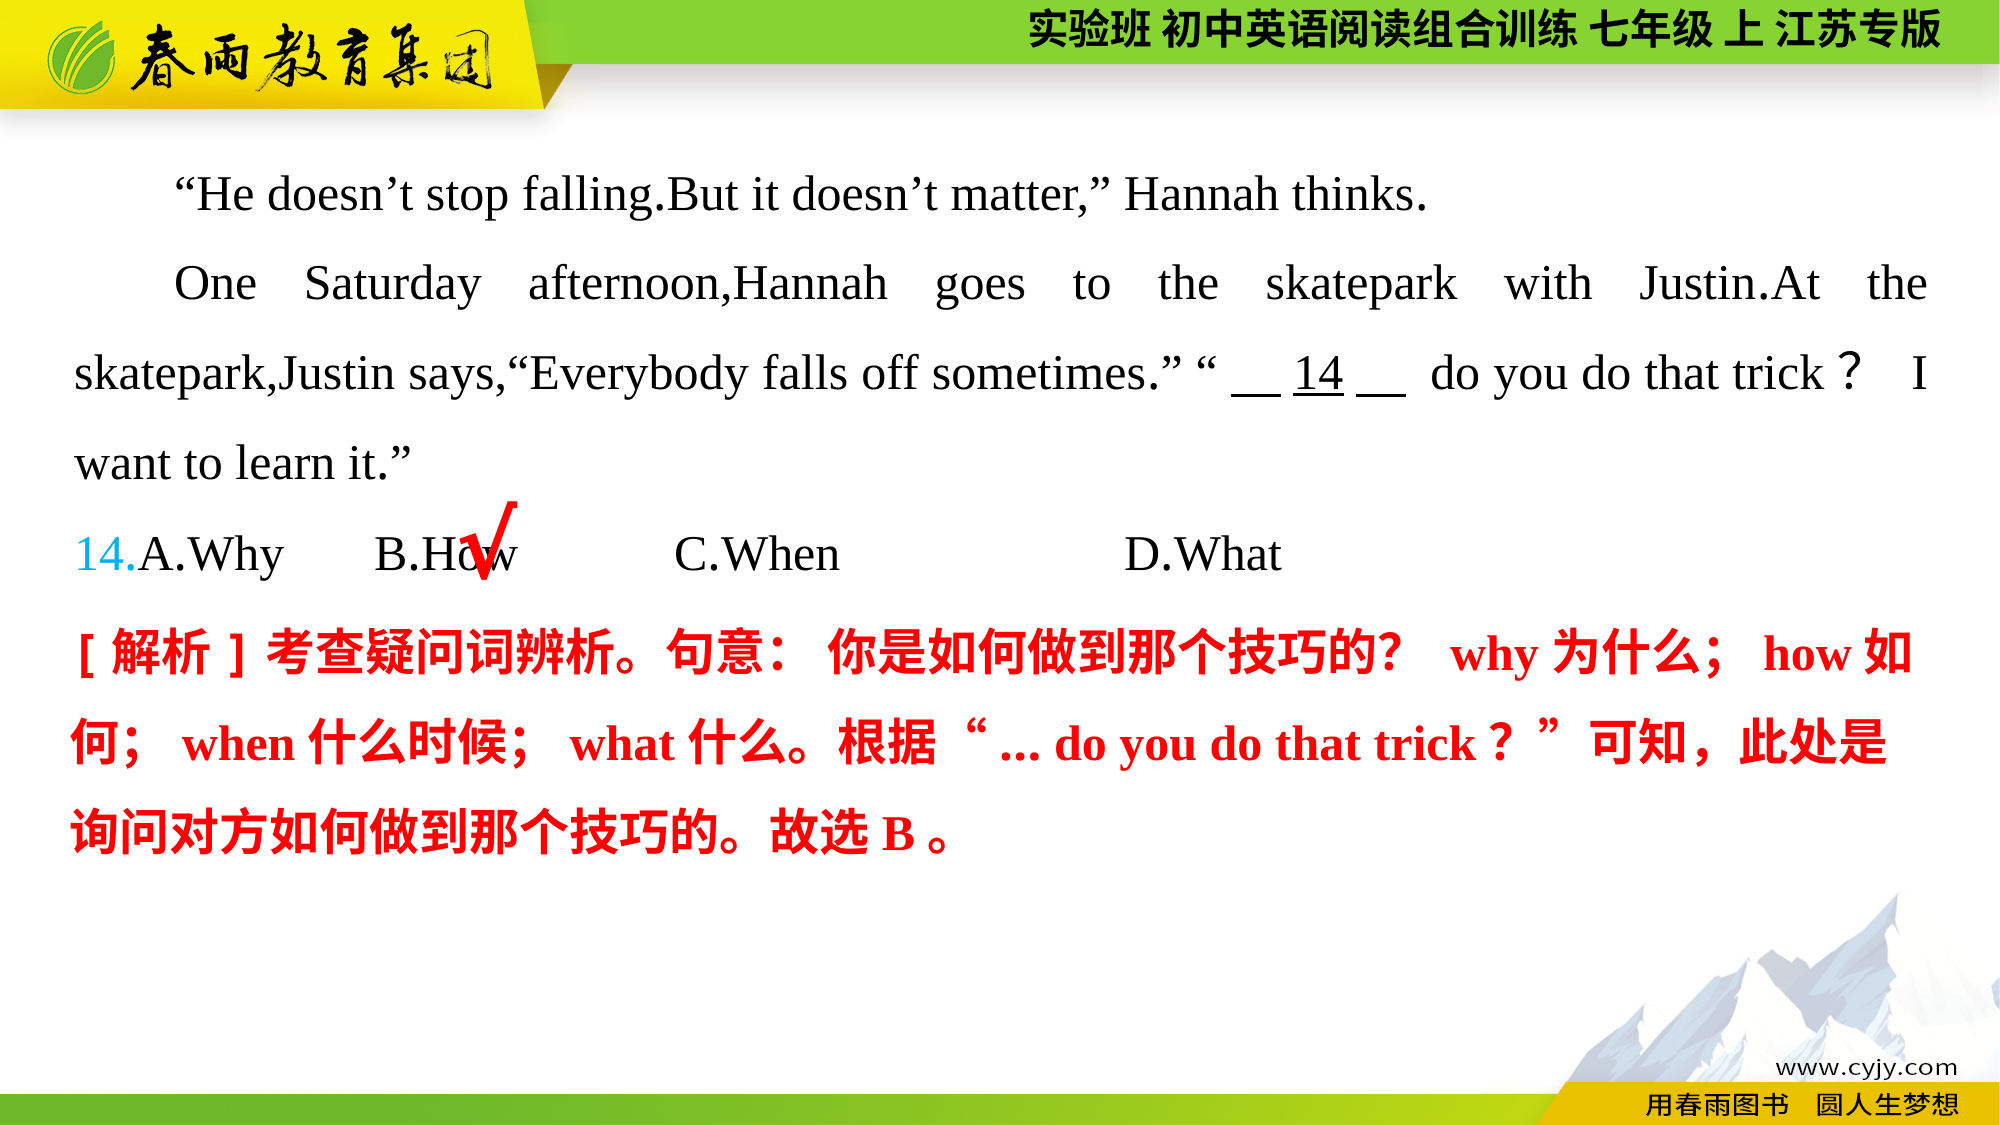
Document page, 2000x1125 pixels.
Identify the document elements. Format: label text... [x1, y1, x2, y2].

text_box [解析]考查疑问词辨析。句意： 你是如何做到那个技巧的？ why为什么；how如何；when什么时候；what什么。根据“... do you do that trick？”可知，此处是询问对方如何做到那个技巧的。故选B。 [54, 583, 1939, 869]
list “He doesn’t stop falling.But it doesn’t matter,” Hannah thinks. One Saturday afternoon,Hannah goes to the skatepark with Justin.At the skatepark,Justin says,“Everybody falls off sometimes.” “ 14 do you do that trick？ I want to learn it.” 14.A.Why B.How C.When D.What [59, 122, 1944, 592]
picture [0, 0, 2000, 1125]
text_box √ [441, 479, 540, 583]
